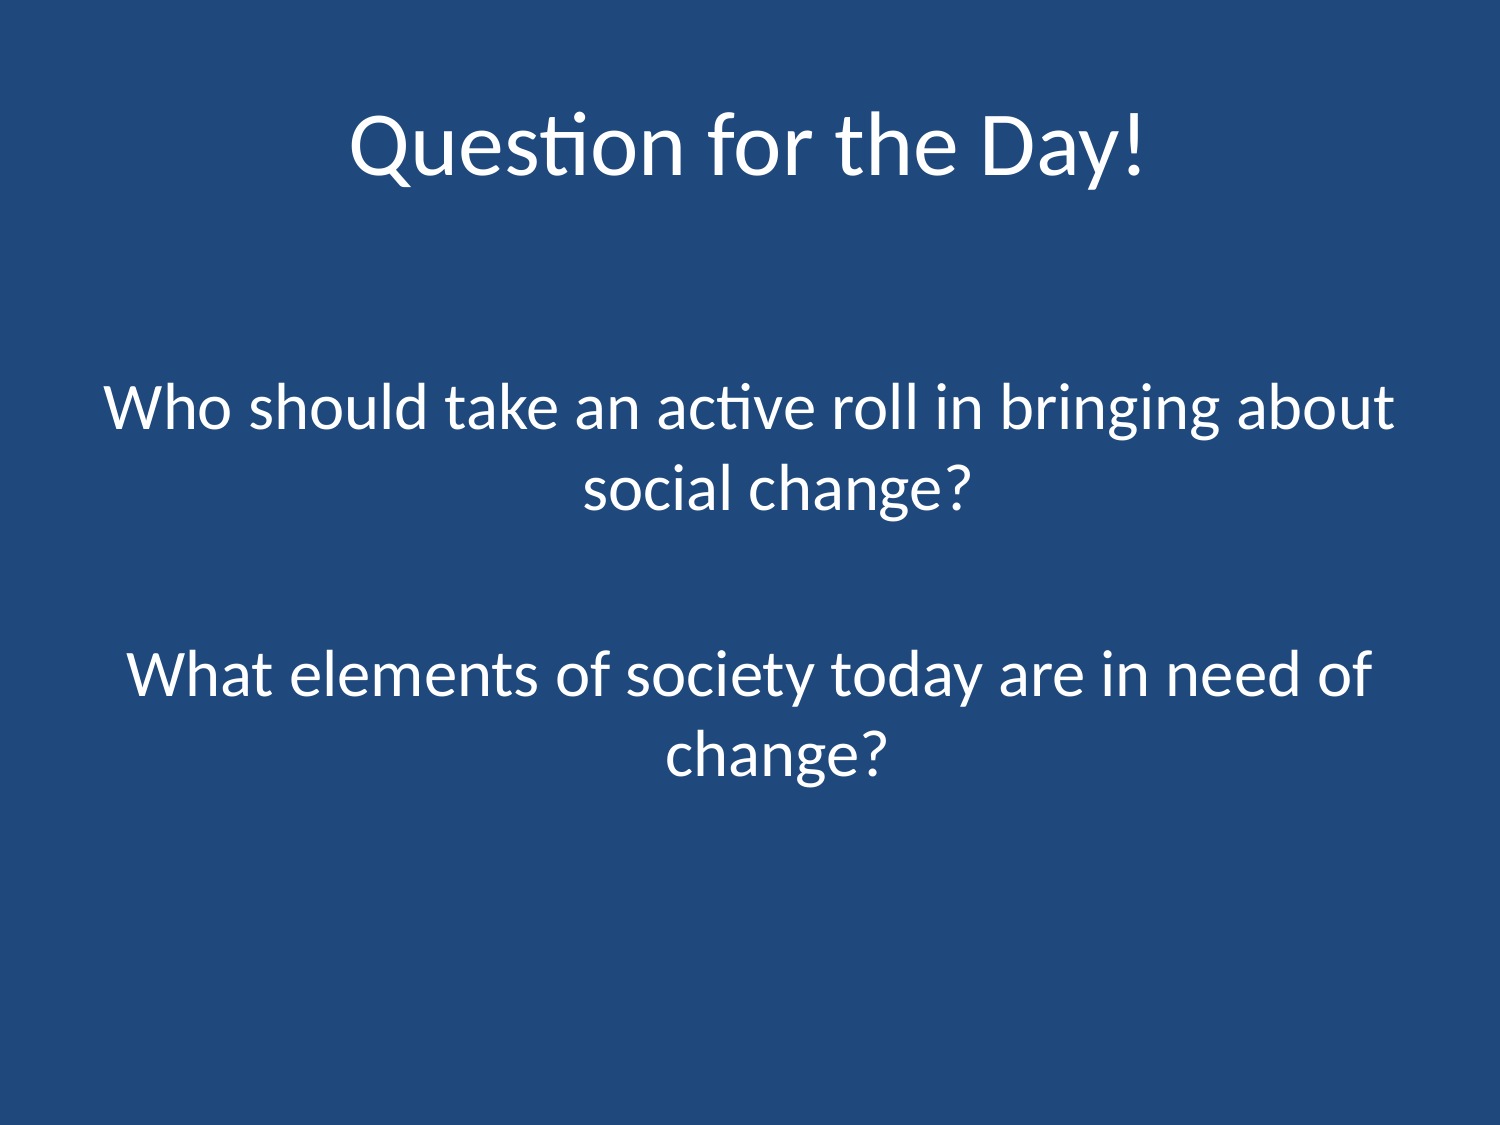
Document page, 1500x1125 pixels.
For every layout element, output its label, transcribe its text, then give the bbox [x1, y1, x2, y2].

list Who should take an active roll in bringing about social change? What elements of society today are in need of change? [75, 262, 1425, 1005]
title Question for the Day! [75, 45, 1425, 233]
